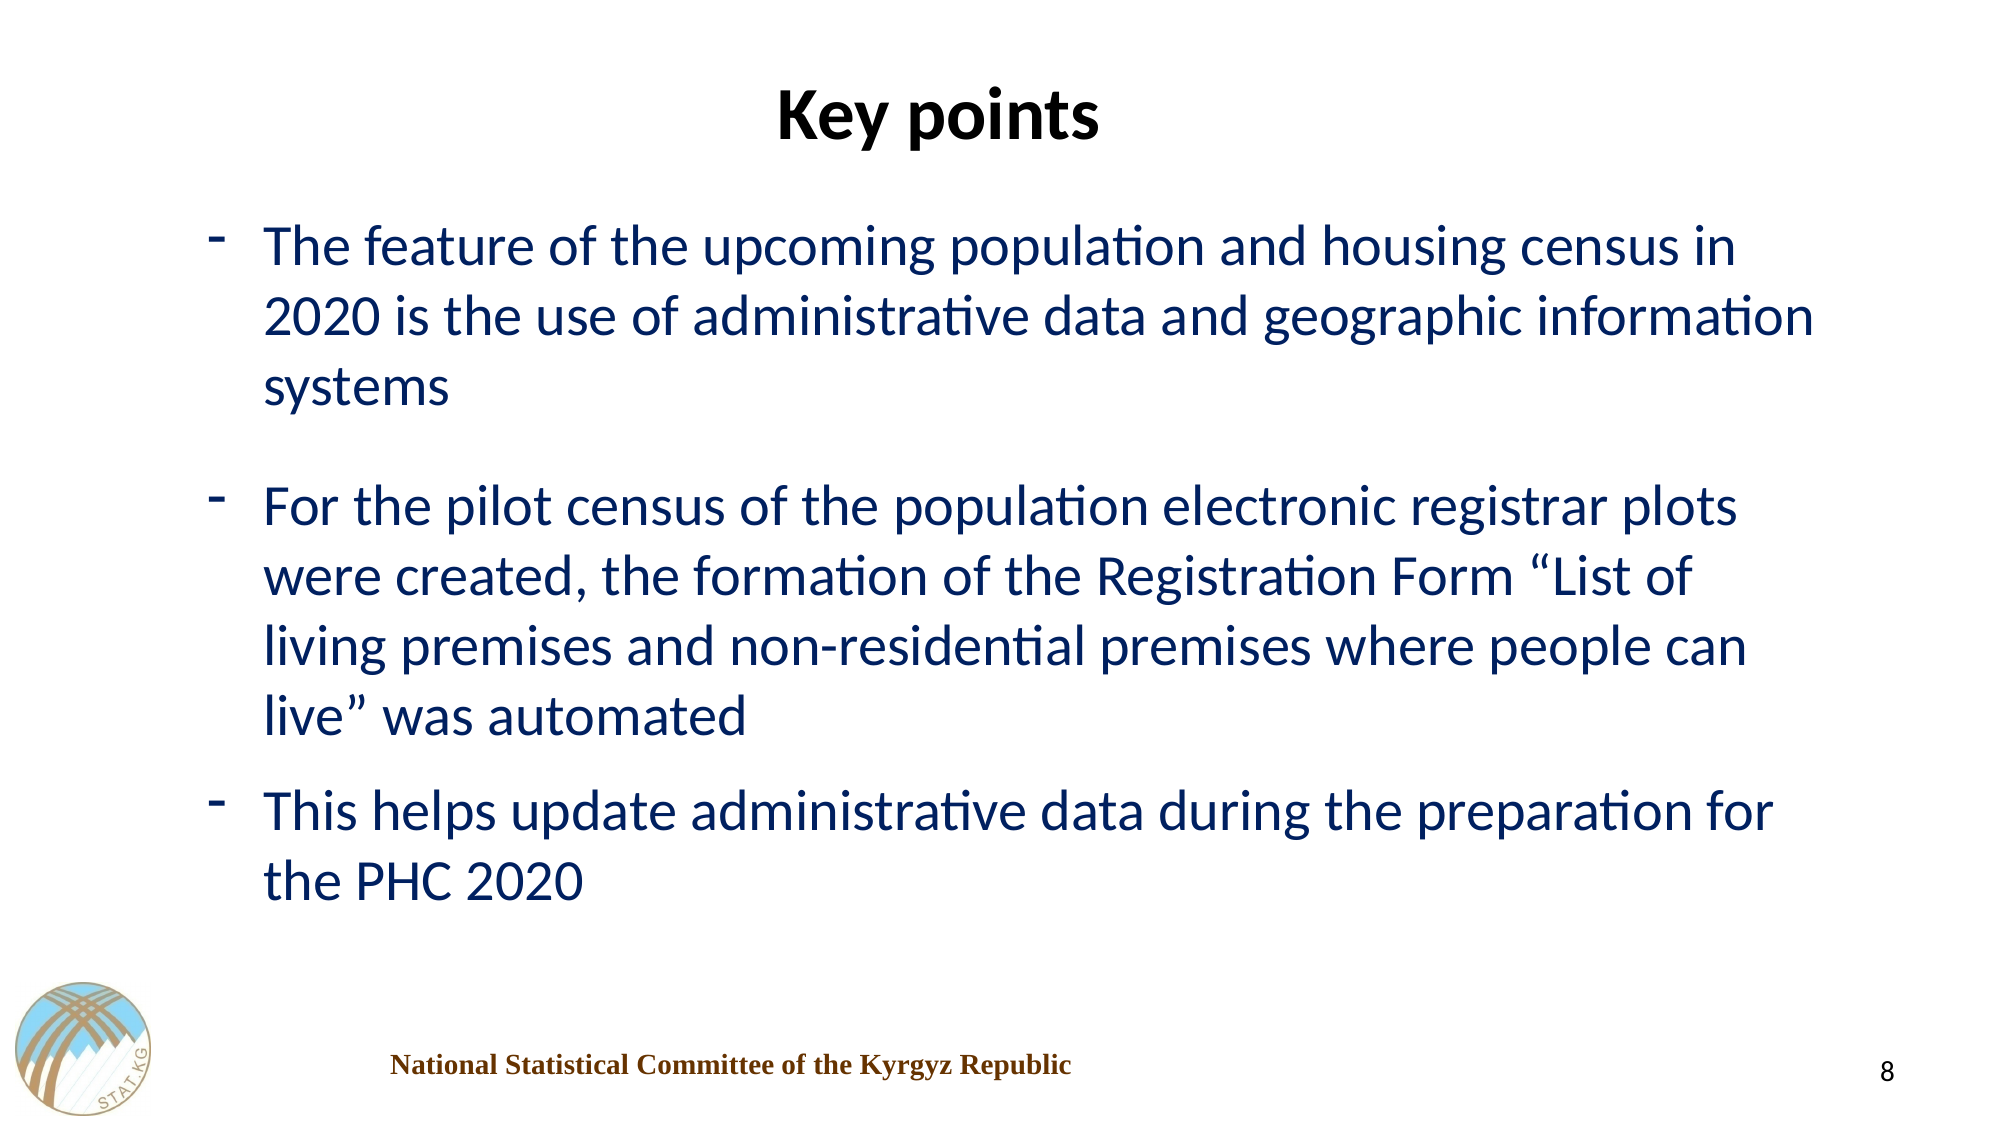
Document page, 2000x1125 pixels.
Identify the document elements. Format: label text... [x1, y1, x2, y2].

text_box 8 [1865, 1049, 1972, 1096]
text_box The feature of the upcoming population and housing census in 2020 is the use of administrative data and geographic information systems For the pilot census of the population electronic registrar plots were created, the formation of the Registration Form “List of living premises and non-residential premises where people can live” was automated This helps update administrative data during the preparation for the PHC 2020 [192, 199, 1839, 980]
picture [14, 982, 151, 1116]
text_box National Statistical Committee of the Kyrgyz Republic [196, 1037, 1267, 1088]
text_box Key points [192, 57, 1721, 163]
